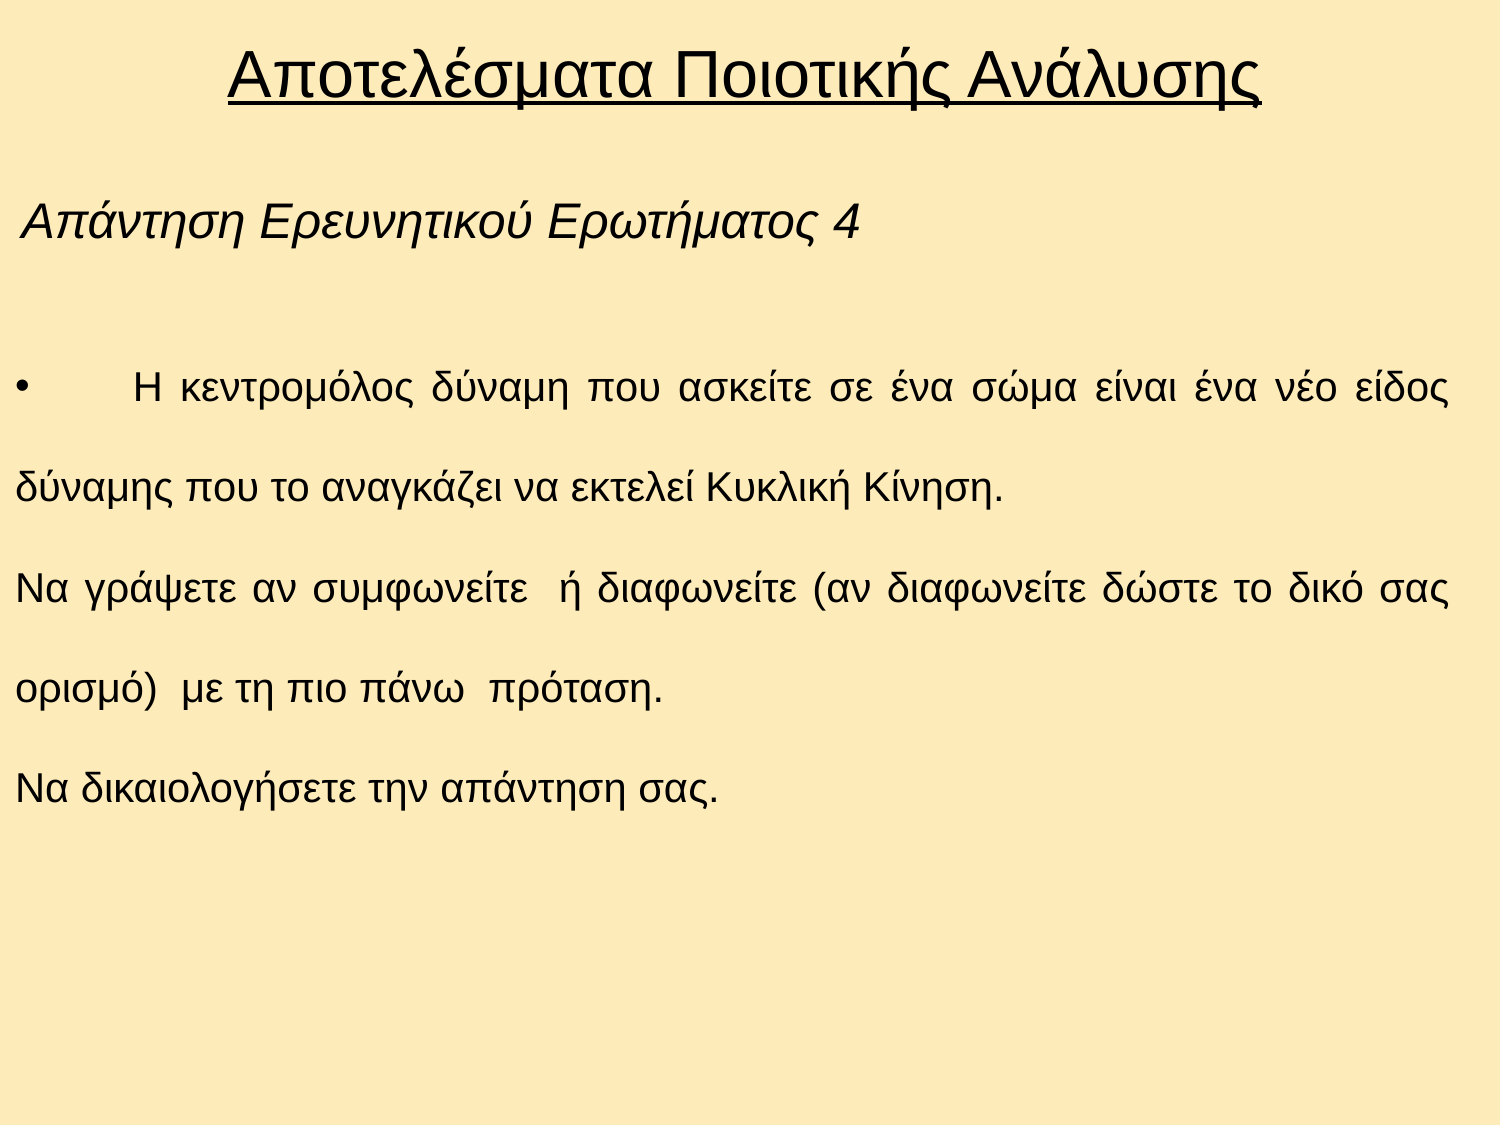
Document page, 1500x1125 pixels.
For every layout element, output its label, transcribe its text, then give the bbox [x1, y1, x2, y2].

text_box Απάντηση Ερευνητικού Ερωτήματος 4 [0, 151, 1372, 256]
text_box Η κεντρομόλος δύναμη που ασκείτε σε ένα σώμα είναι ένα νέο είδος δύναμης που το αναγκάζει να εκτελεί Κυκλική Κίνηση. Να γράψετε αν συμφωνείτε ή διαφωνείτε (αν διαφωνείτε δώστε το δικό σας ορισμό) με τη πιο πάνω πρόταση. Να δικαιολογήσετε την απάντηση σας. [0, 302, 1465, 818]
text_box Αποτελέσματα Ποιοτικής Ανάλυσης [107, 23, 1383, 118]
